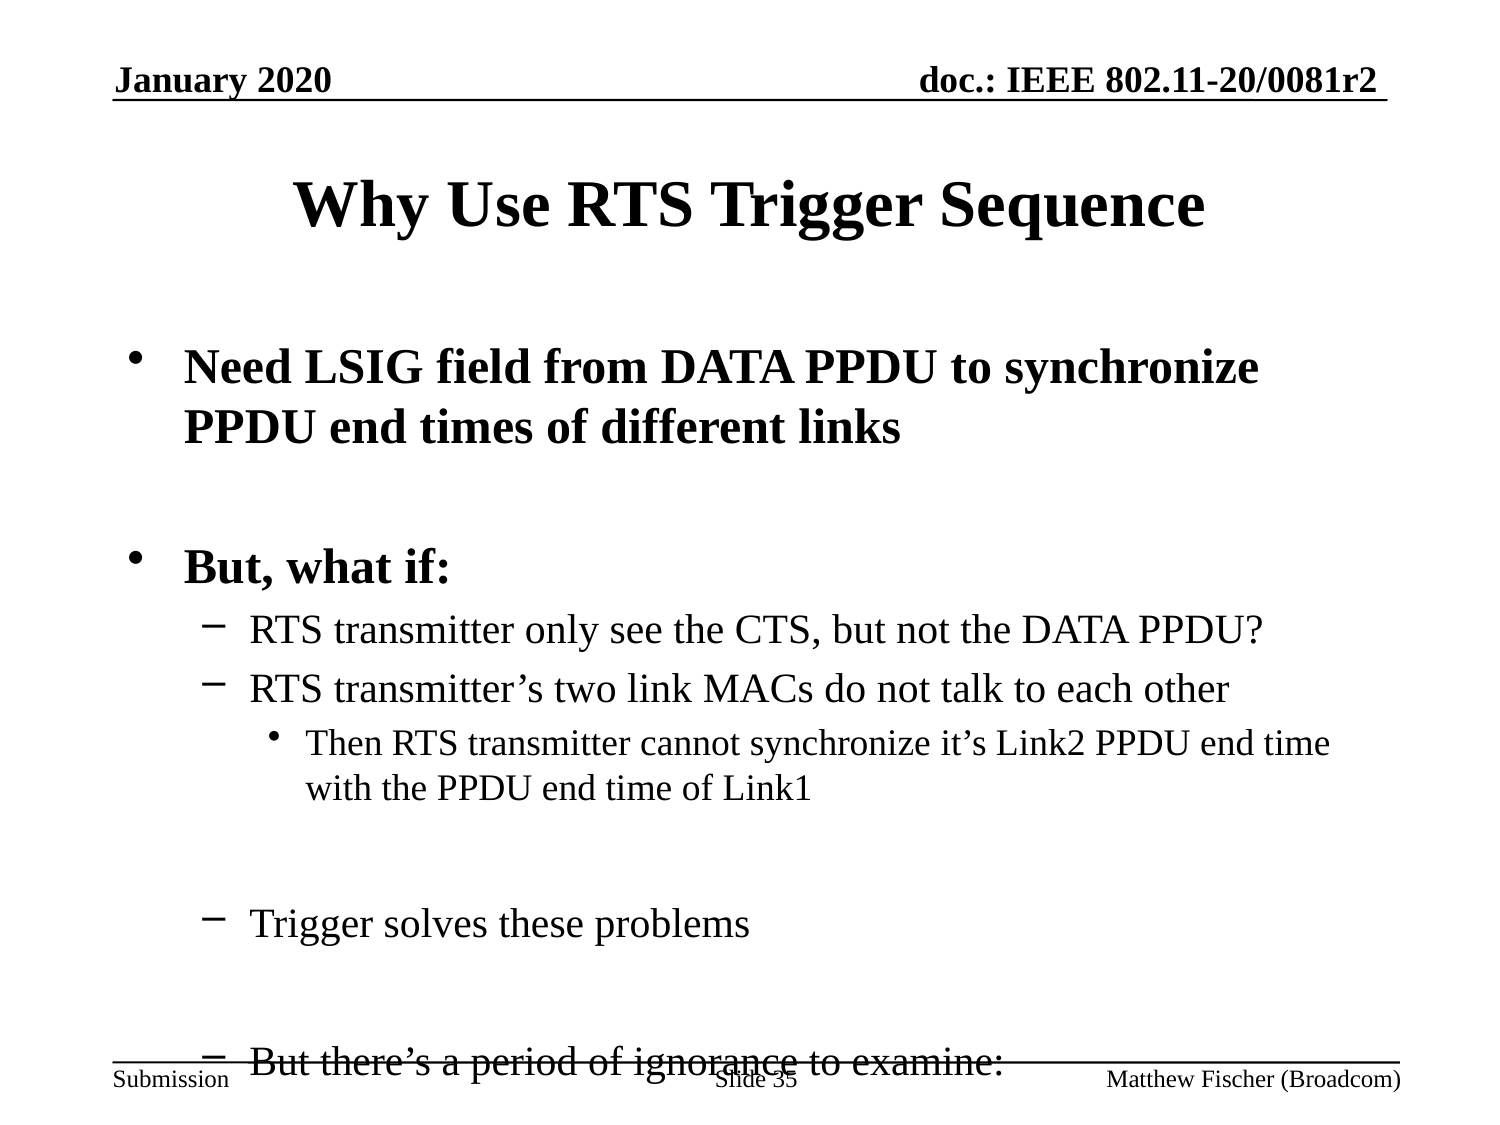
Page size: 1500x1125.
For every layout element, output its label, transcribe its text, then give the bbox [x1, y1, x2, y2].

footer Matthew Fischer (Broadcom) [1102, 1061, 1402, 1093]
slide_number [114, 54, 335, 101]
slide_number Slide 35 [712, 1061, 800, 1093]
title Why Use RTS Trigger Sequence [112, 112, 1388, 288]
list Need LSIG field from DATA PPDU to synchronize PPDU end times of different links But, what if: RTS transmitter only see the CTS, but not the DATA PPDU? RTS transmitter’s two link MACs do not talk to each other Then RTS transmitter cannot synchronize it’s Link2 PPDU end time with the PPDU end time of Link1 Trigger solves these problems But there’s a period of ignorance to examine: [112, 326, 1388, 1002]
